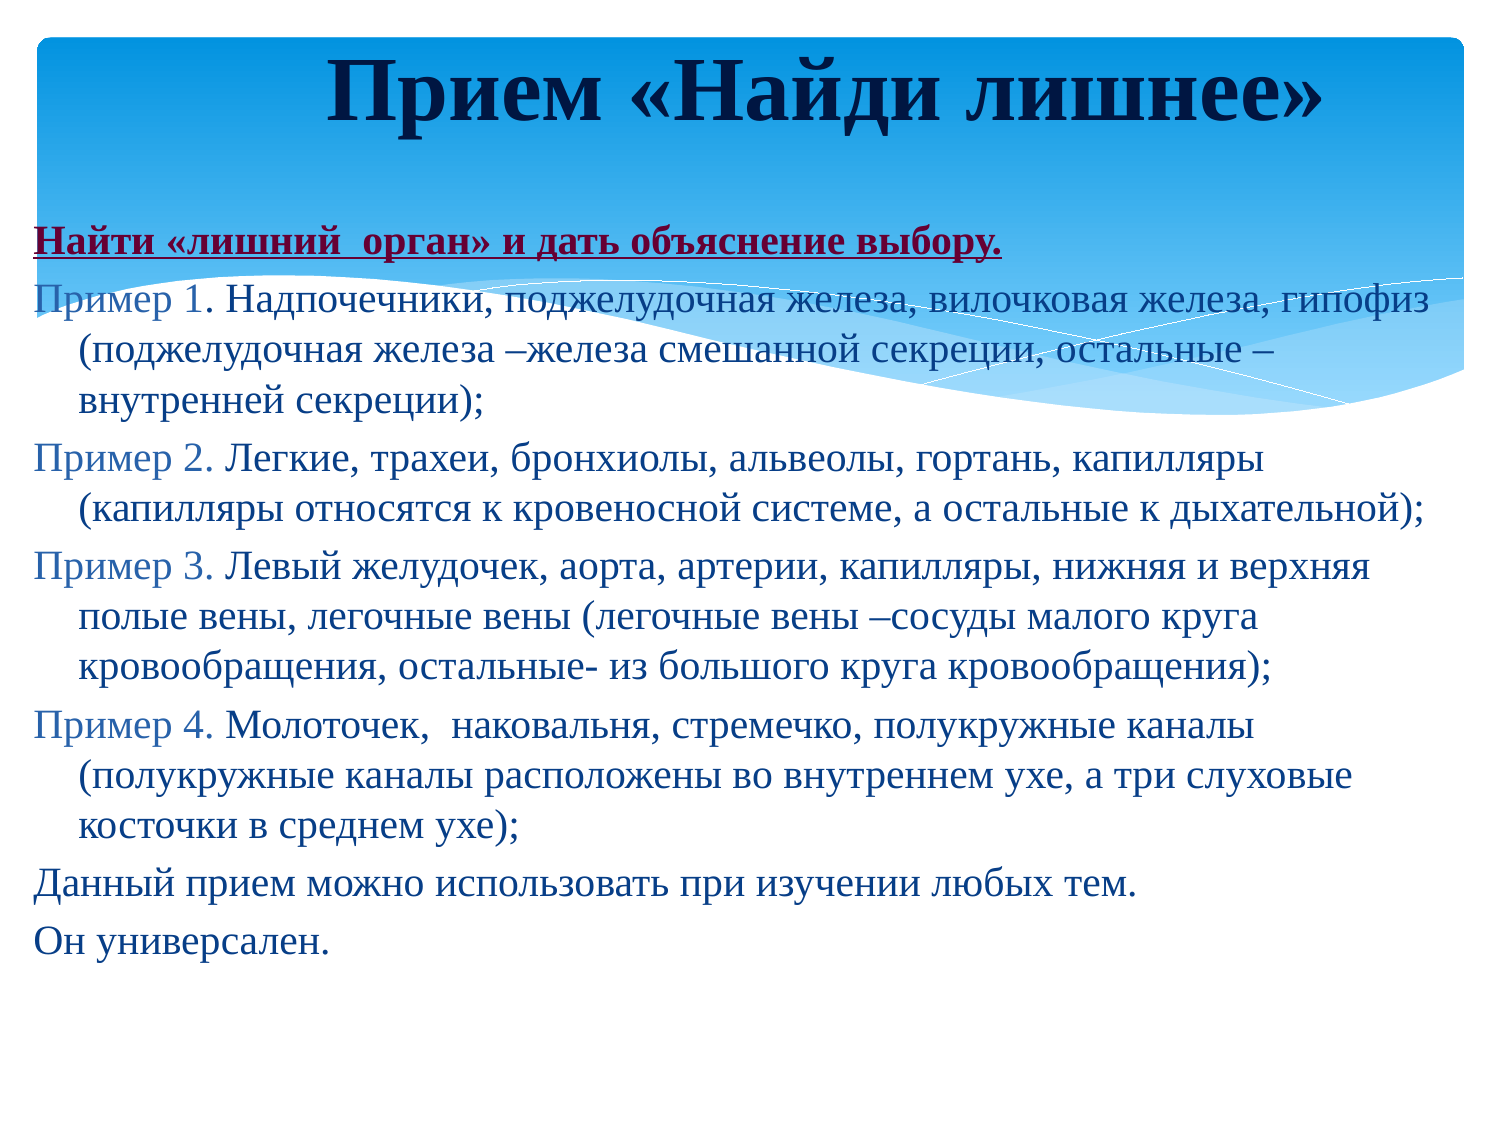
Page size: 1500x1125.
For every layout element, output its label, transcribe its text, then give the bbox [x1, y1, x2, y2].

list Найти «лишний орган» и дать объяснение выбору. Пример 1. Надпочечники, поджелудочная железа, вилочковая железа, гипофиз (поджелудочная железа –железа смешанной секреции, остальные – внутренней секреции); Пример 2. Легкие, трахеи, бронхиолы, альвеолы, гортань, капилляры (капилляры относятся к кровеносной системе, а остальные к дыхательной); Пример 3. Левый желудочек, аорта, артерии, капилляры, нижняя и верхняя полые вены, легочные вены (легочные вены –сосуды малого круга кровообращения, остальные- из большого круга кровообращения); Пример 4. Молоточек, наковальня, стремечко, полукружные каналы (полукружные каналы расположены во внутреннем ухе, а три слуховые косточки в среднем ухе); Данный прием можно использовать при изучении любых тем. Он универсален. [18, 205, 1480, 1023]
title Прием «Найди лишнее» [309, 42, 1346, 125]
